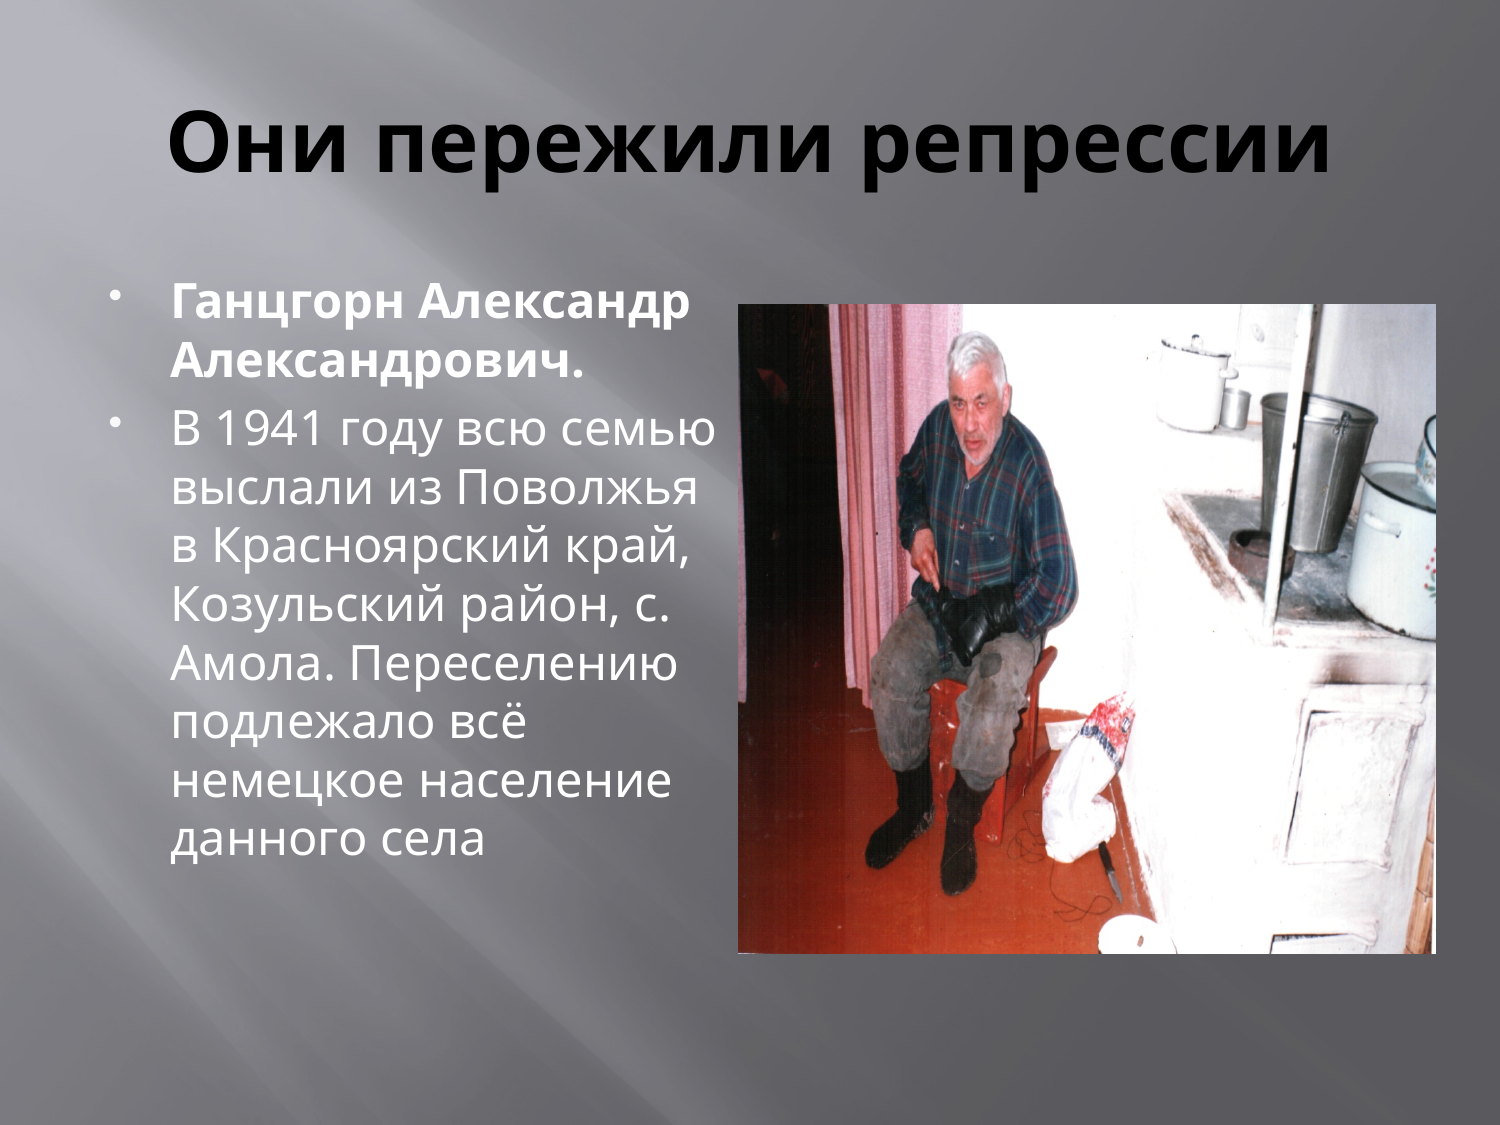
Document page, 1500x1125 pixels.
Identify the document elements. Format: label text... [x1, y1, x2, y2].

title Они пережили репрессии [75, 45, 1425, 233]
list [737, 304, 1437, 954]
list Ганцгорн Александр Александрович. В 1941 году всю семью выслали из Поволжья в Красноярский край, Козульский район, с. Амола. Переселению подлежало всё немецкое население данного села [75, 262, 738, 1005]
